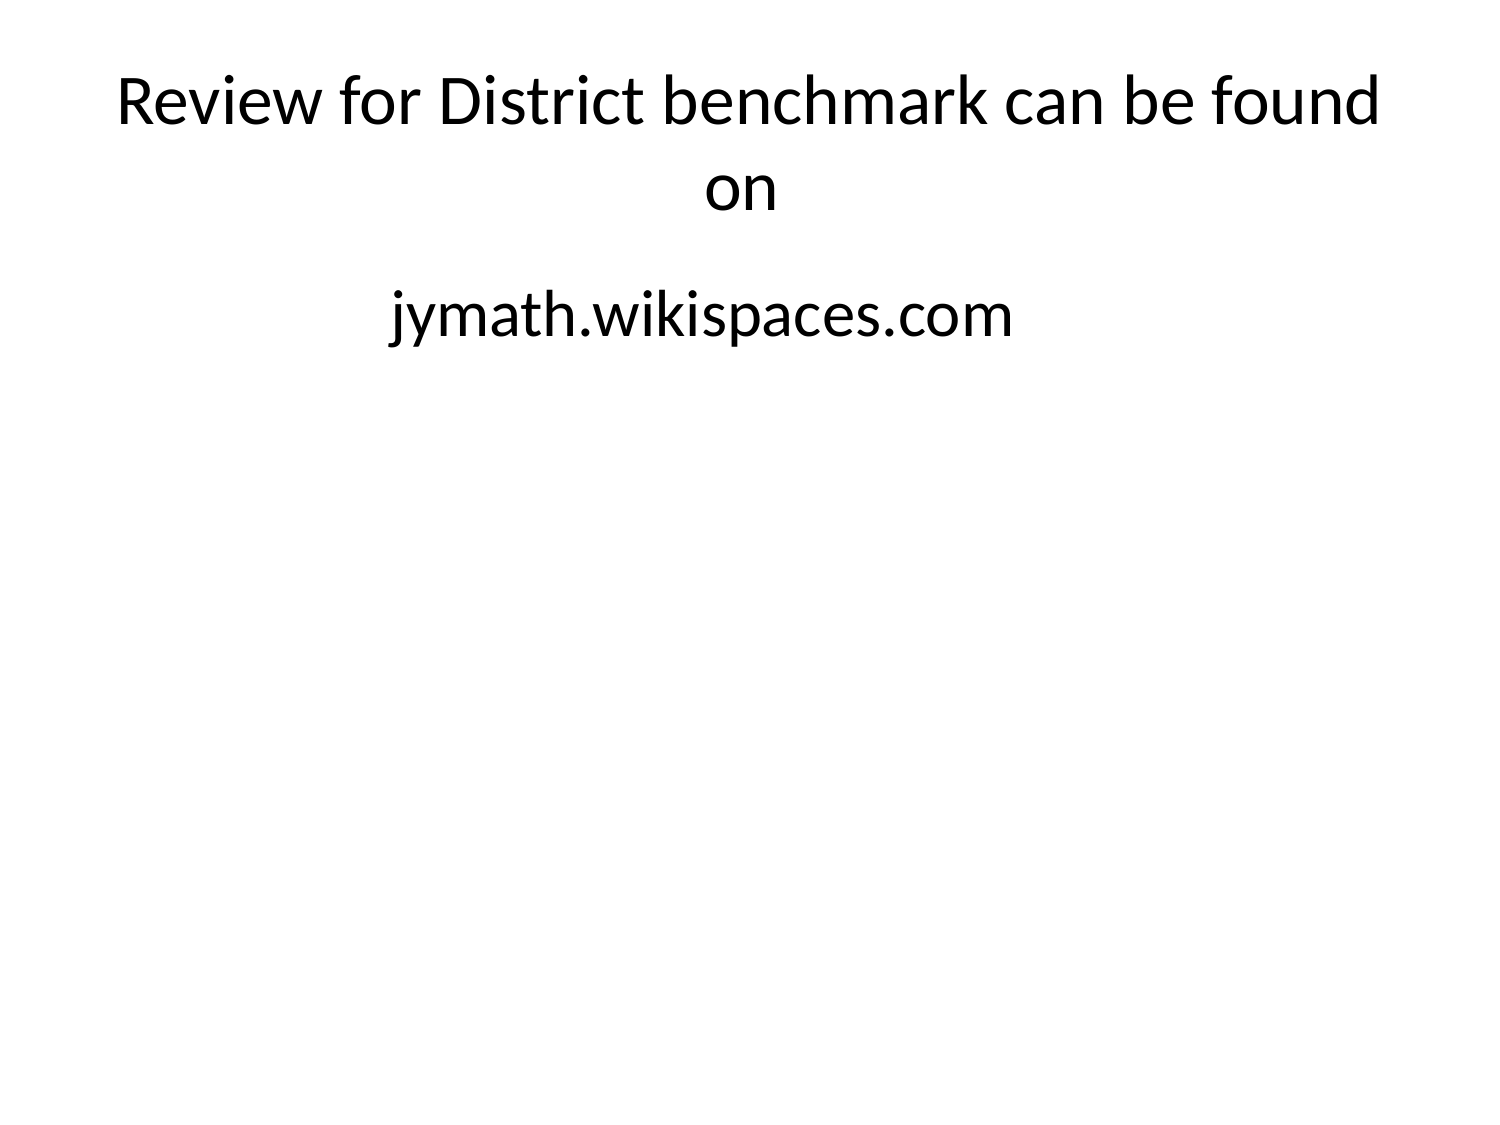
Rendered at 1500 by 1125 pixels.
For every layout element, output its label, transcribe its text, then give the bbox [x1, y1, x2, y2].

title Review for District benchmark can be found on [75, 45, 1425, 233]
list jymath.wikispaces.com [75, 262, 1425, 1005]
